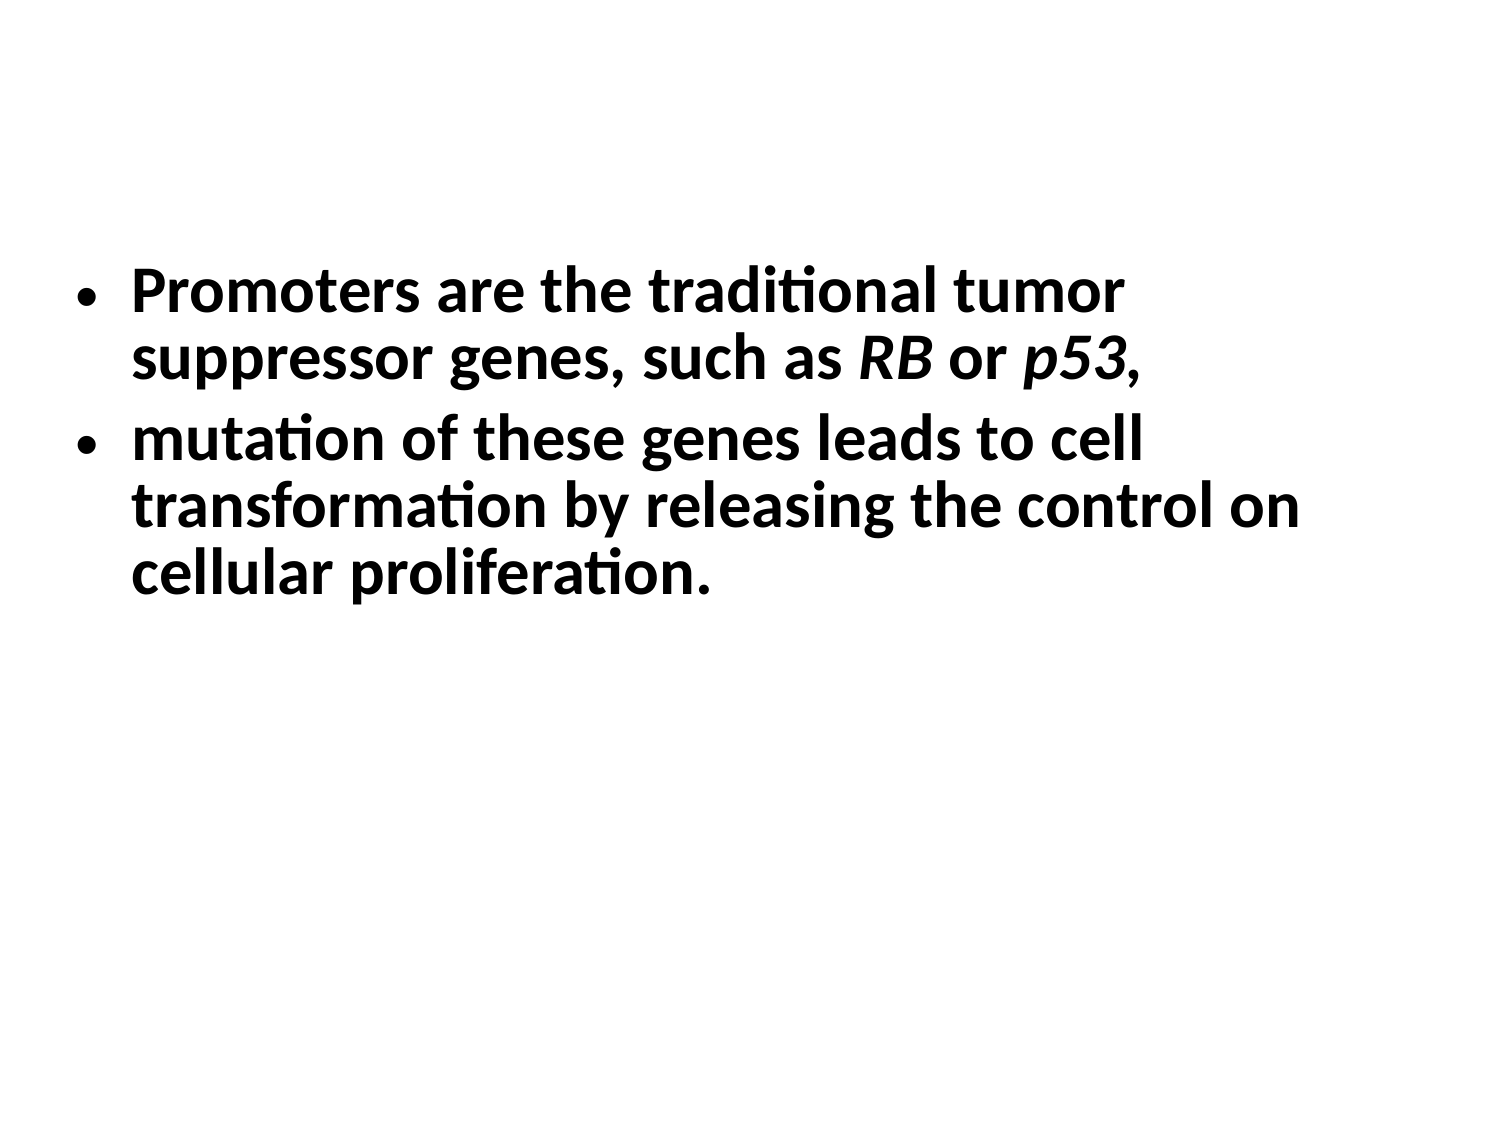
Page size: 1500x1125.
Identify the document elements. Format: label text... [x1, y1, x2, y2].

list Promoters are the traditional tumor suppressor genes, such as RB or p53, mutation of these genes leads to cell transformation by releasing the control on cellular proliferation. [75, 262, 1425, 1005]
